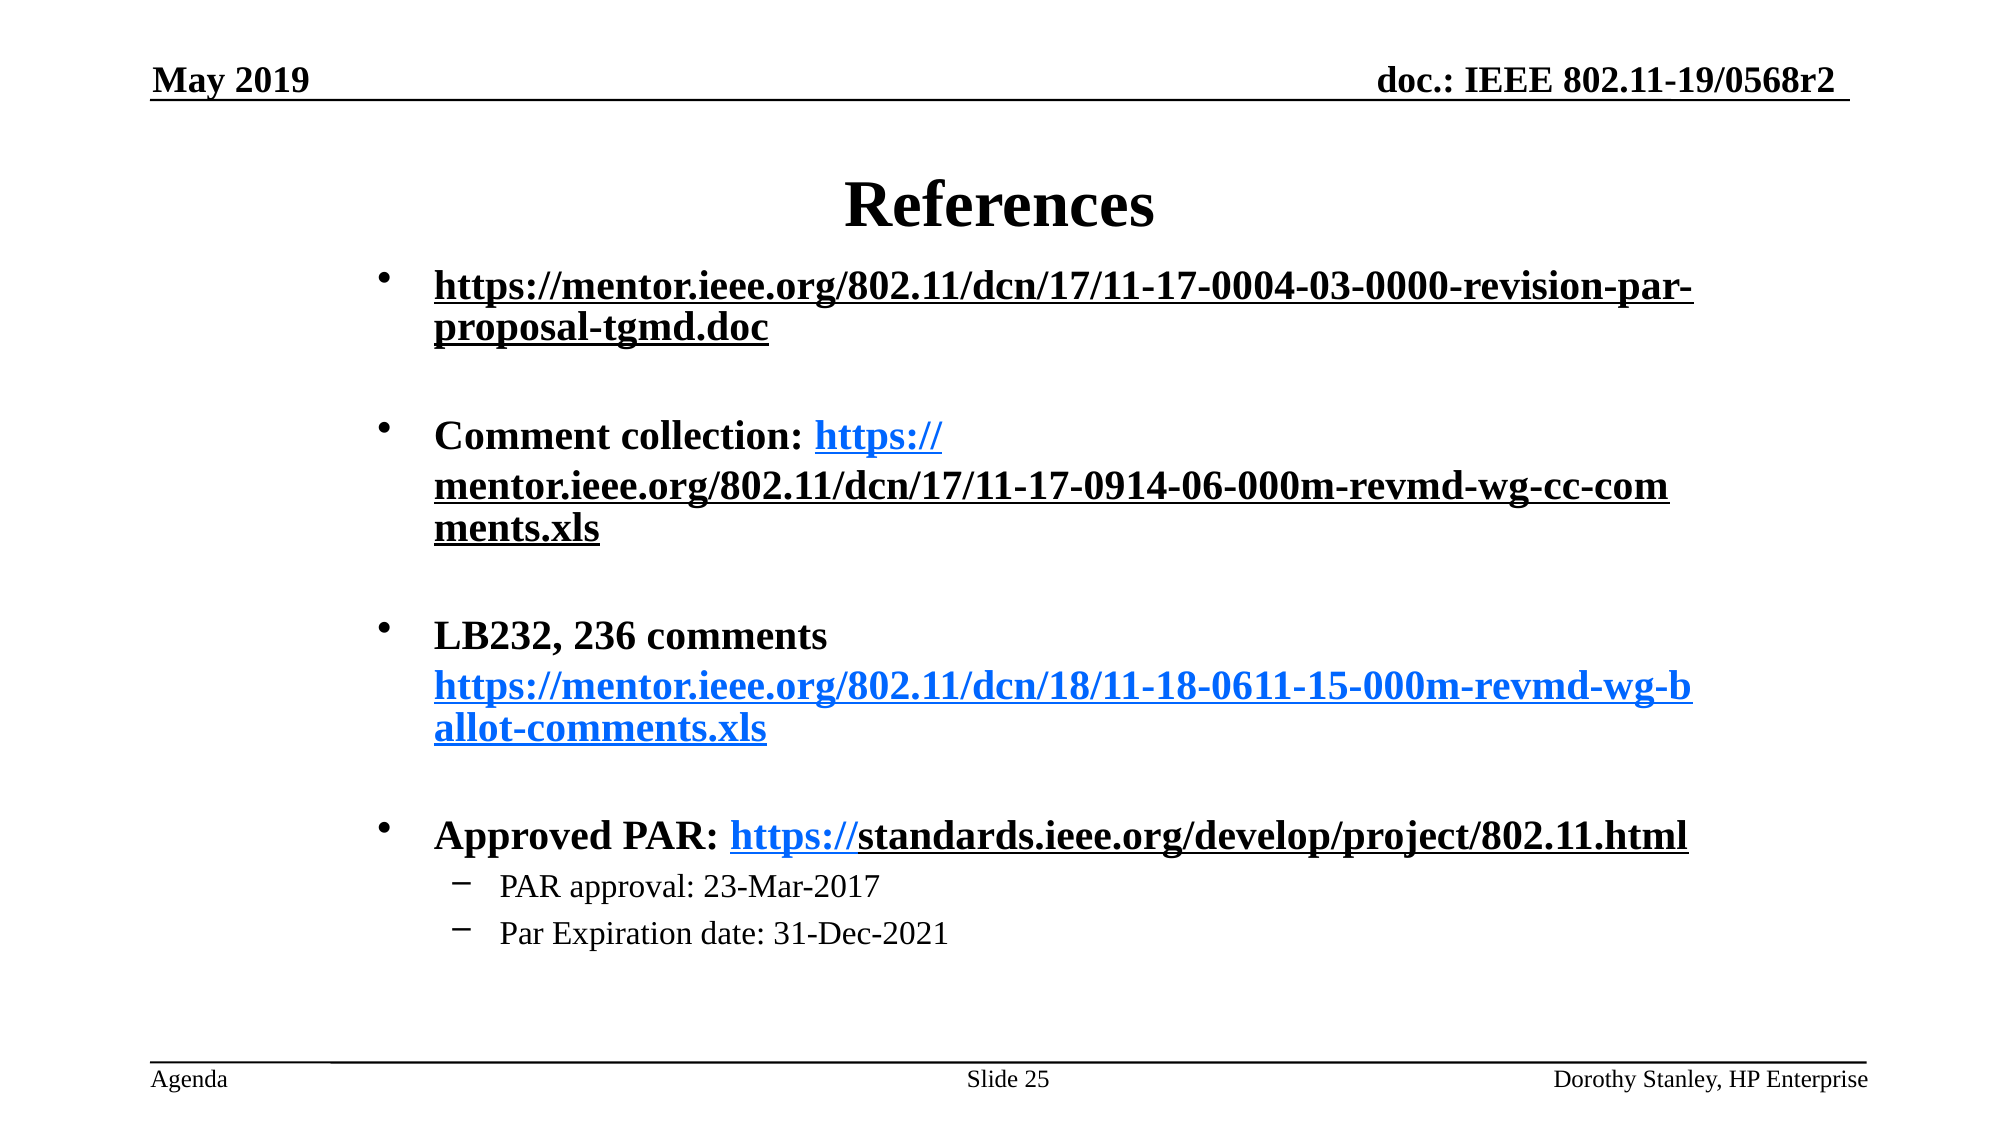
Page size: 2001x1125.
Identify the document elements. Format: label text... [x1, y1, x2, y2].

title References [150, 112, 1850, 288]
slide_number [152, 54, 567, 100]
footer Dorothy Stanley, HP Enterprise [1549, 1062, 1869, 1093]
list https://mentor.ieee.org/802.11/dcn/17/11-17-0004-03-0000-revision-par-proposal-tgmd.doc Comment collection: https://mentor.ieee.org/802.11/dcn/17/11-17-0914-06-000m-revmd-wg-cc-comments.xls LB232, 236 comments https://mentor.ieee.org/802.11/dcn/18/11-18-0611-15-000m-revmd-wg-ballot-comments.xls Approved PAR: https://standards.ieee.org/develop/project/802.11.html PAR approval: 23-Mar-2017 Par Expiration date: 31-Dec-2021 [362, 249, 1713, 925]
slide_number Slide 25 [966, 1062, 1051, 1093]
